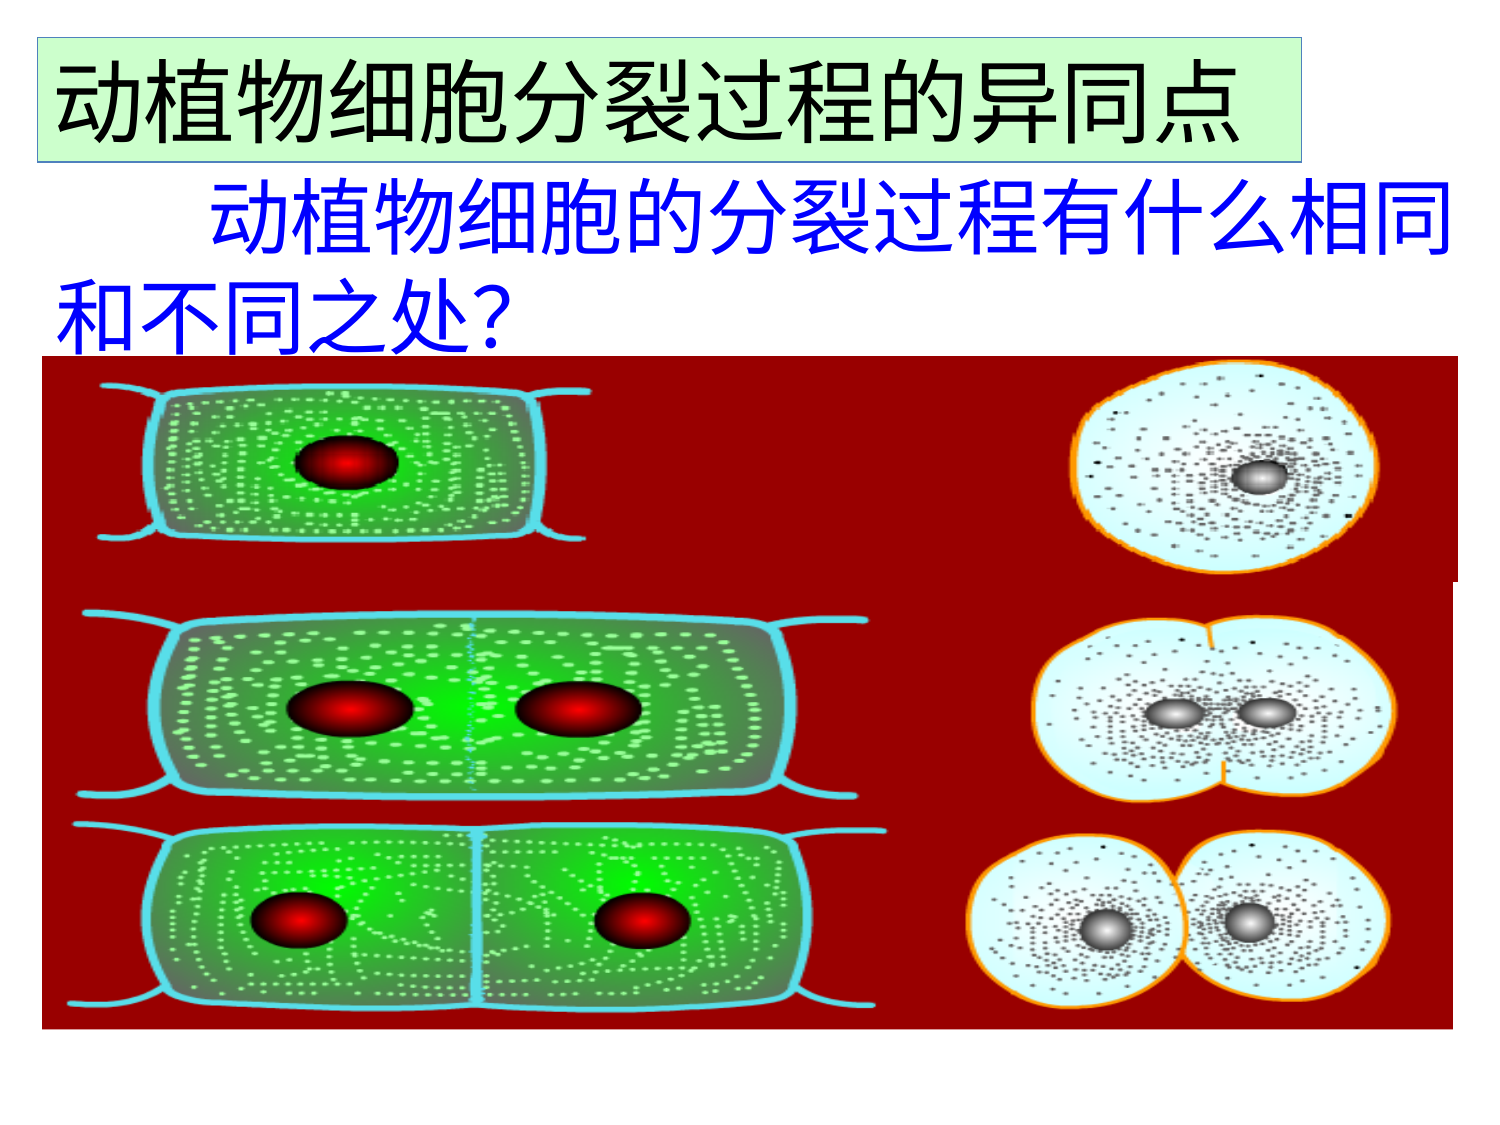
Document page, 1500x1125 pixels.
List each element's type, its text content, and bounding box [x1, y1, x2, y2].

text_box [42, 355, 1458, 1032]
text_box 动植物细胞的分裂过程有什么相同和不同之处？ [41, 157, 1500, 373]
text_box 动植物细胞分裂过程的异同点 [37, 37, 1302, 163]
